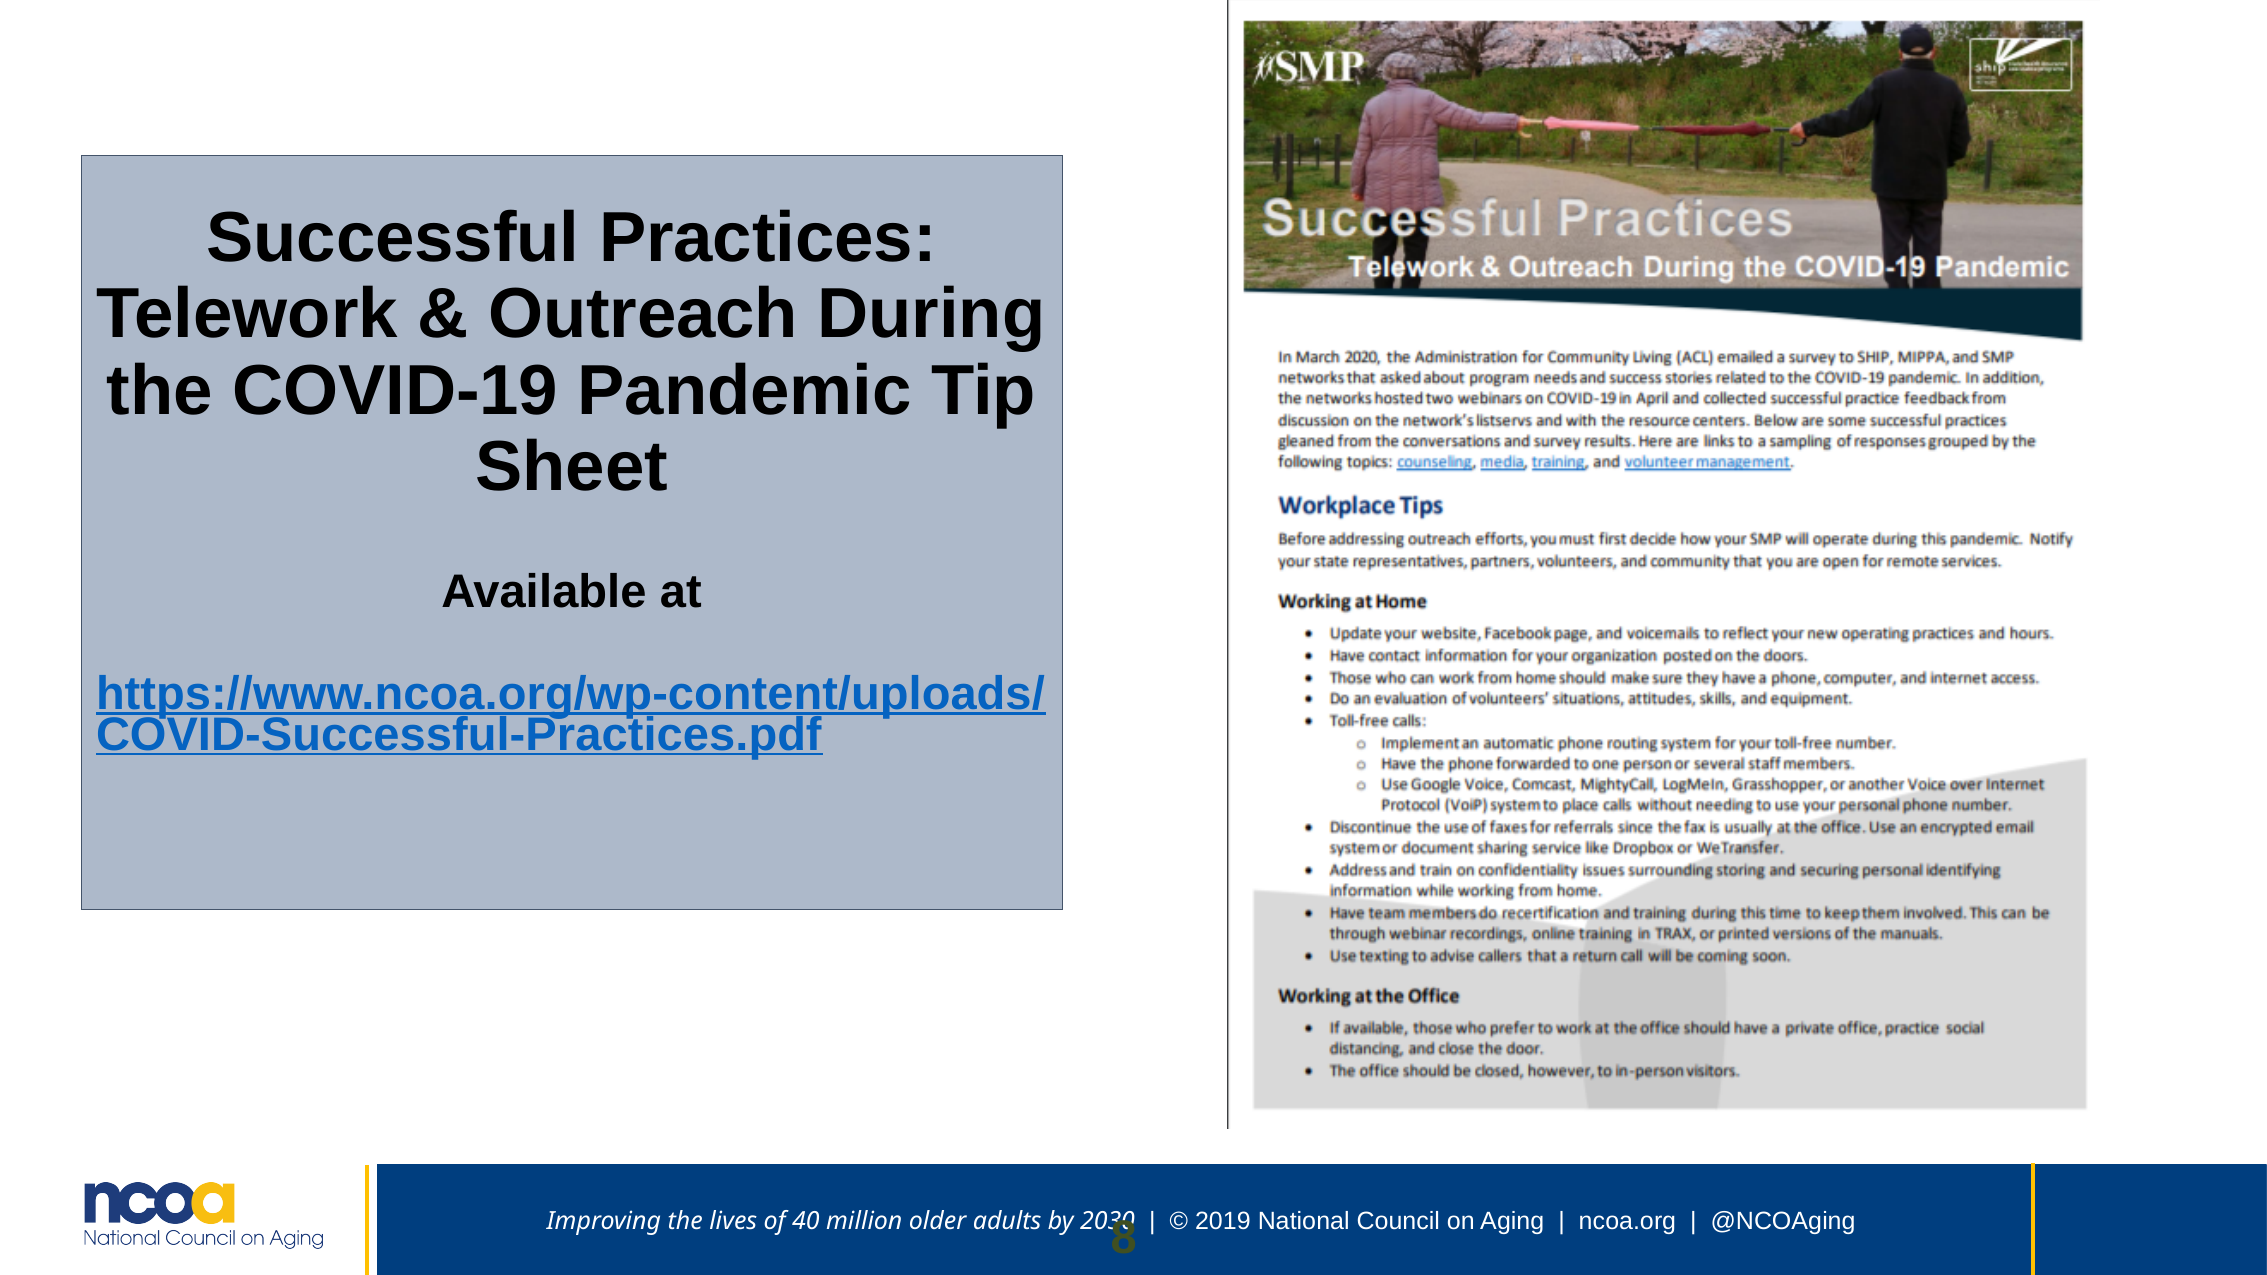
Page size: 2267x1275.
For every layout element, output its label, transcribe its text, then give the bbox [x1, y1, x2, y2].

title Successful Practices: Telework & Outreach During the COVID-19 Pandemic Tip Sheet Available at https://www.ncoa.org/wp-content/uploads/COVID-Successful-Practices.pdf [81, 155, 1063, 910]
slide_number 8 [1020, 1204, 1228, 1265]
picture [84, 1182, 323, 1249]
picture [1227, 0, 2100, 1129]
